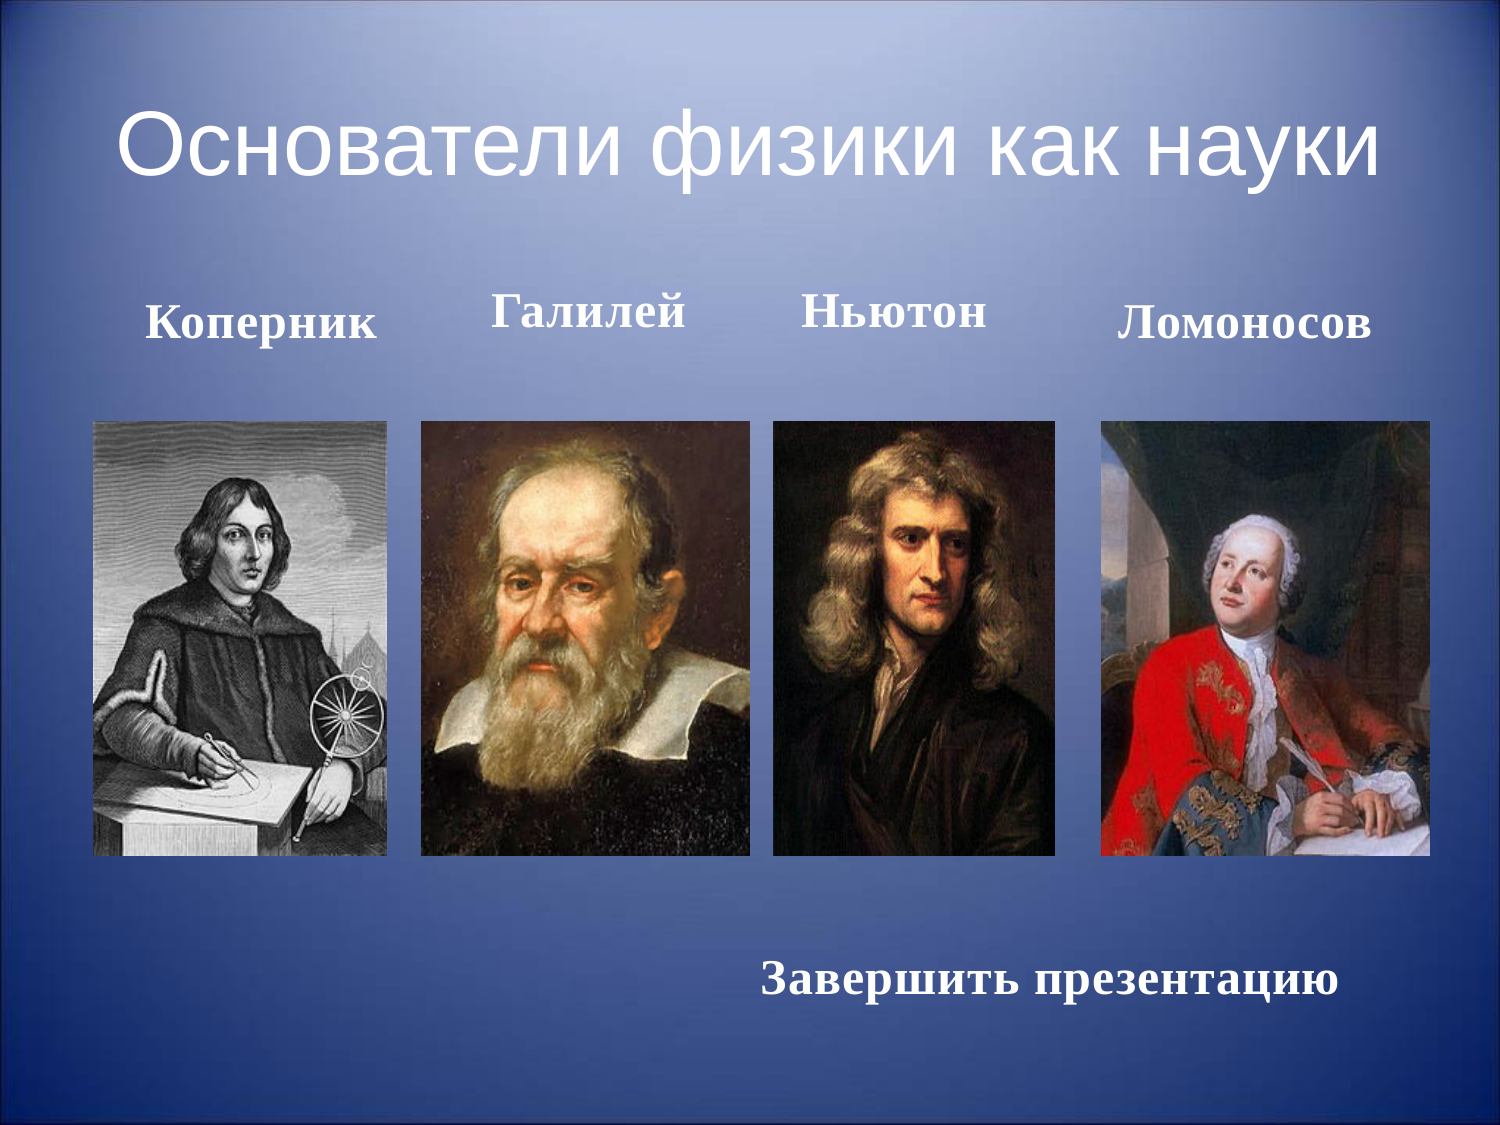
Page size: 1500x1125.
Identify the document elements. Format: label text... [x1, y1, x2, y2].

text_box Ломоносов [1089, 281, 1402, 356]
picture [0, 0, 1500, 1125]
text_box Коперник [105, 281, 418, 356]
title Основатели физики как науки [74, 44, 1426, 233]
text_box Галилей [433, 269, 738, 345]
text_box Ньютон [738, 269, 1050, 345]
list [74, 262, 1426, 1006]
text_box Завершить презентацию [745, 937, 1370, 1013]
